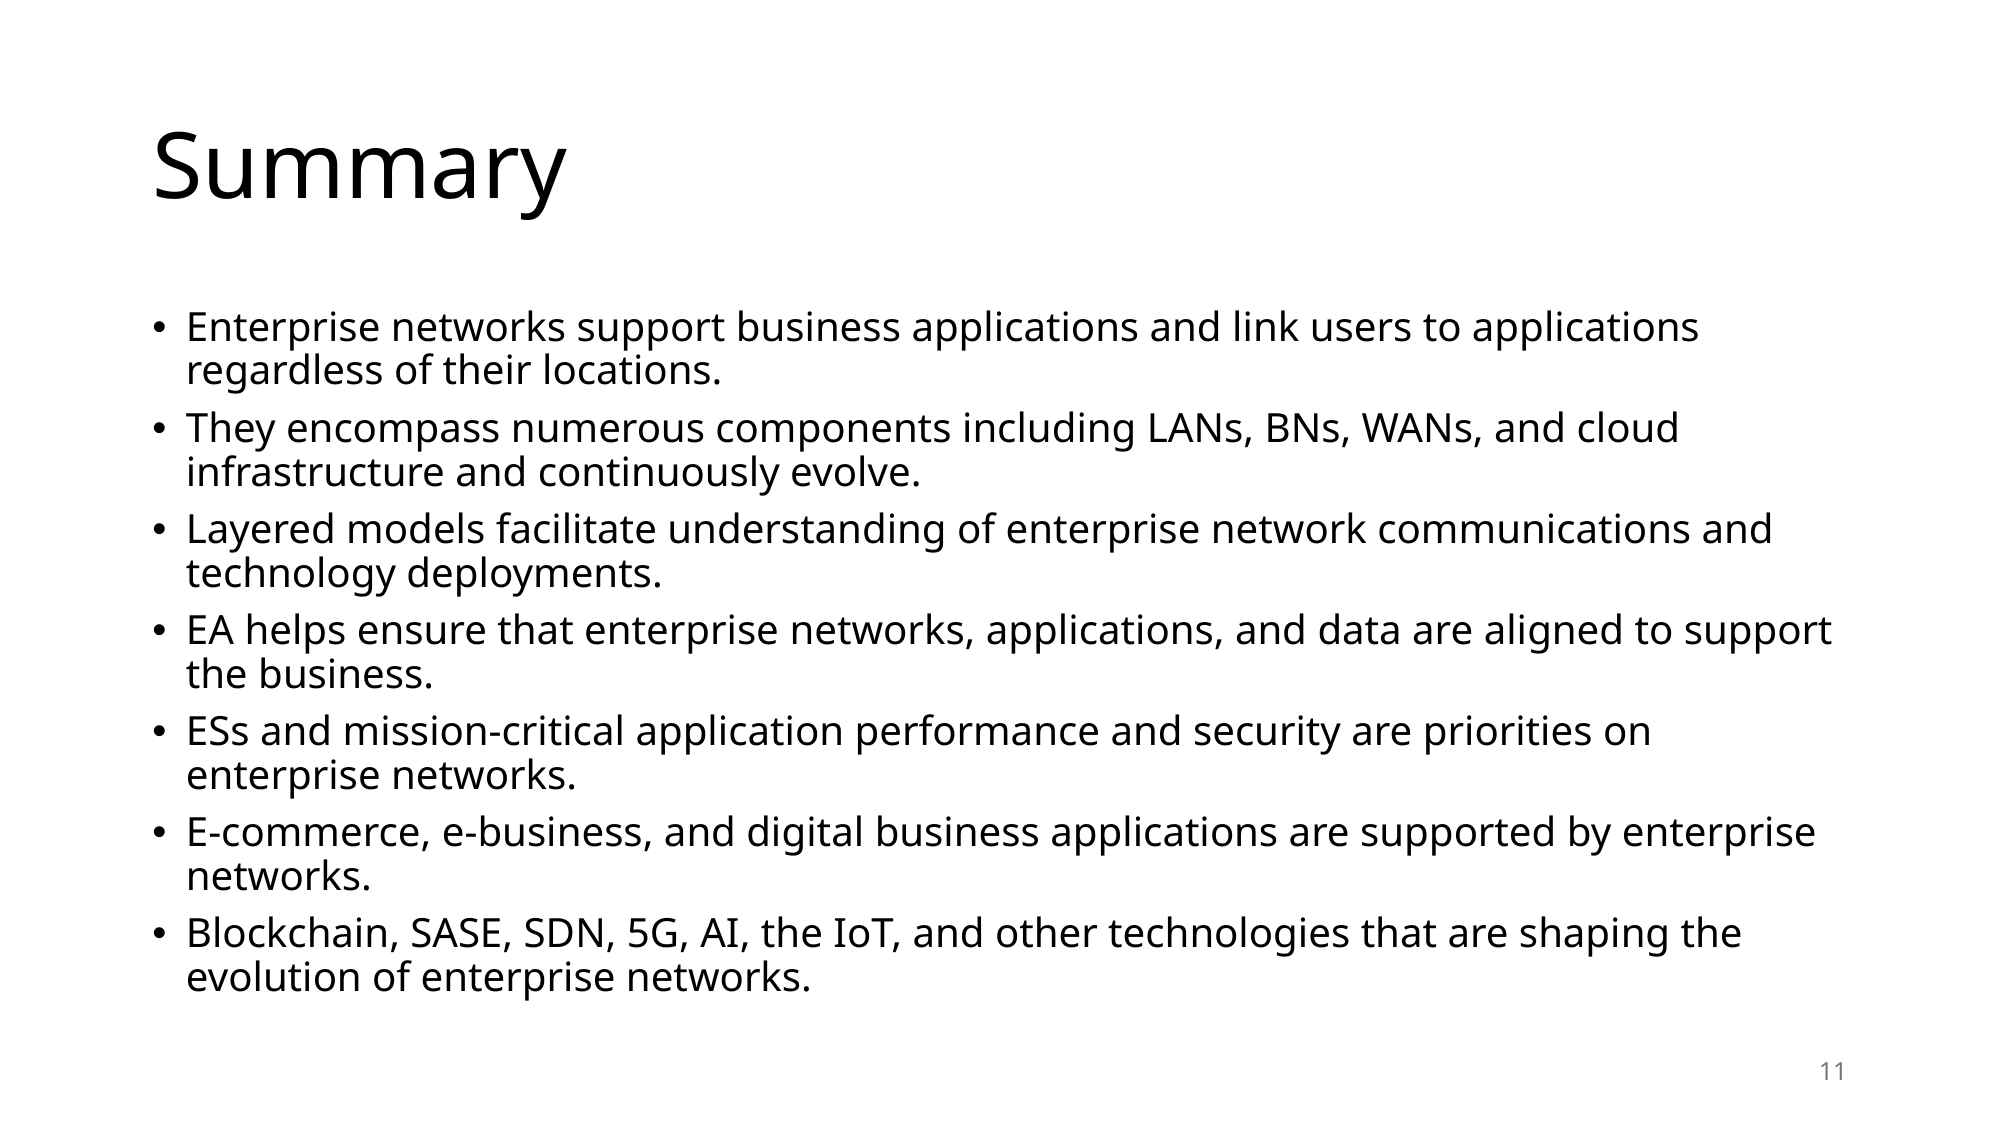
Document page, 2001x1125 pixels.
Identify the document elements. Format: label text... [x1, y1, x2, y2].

title Summary [137, 59, 1863, 278]
list Enterprise networks support business applications and link users to applications regardless of their locations. They encompass numerous components including LANs, BNs, WANs, and cloud infrastructure and continuously evolve. Layered models facilitate understanding of enterprise network communications and technology deployments. EA helps ensure that enterprise networks, applications, and data are aligned to support the business. ESs and mission-critical application performance and security are priorities on enterprise networks. E-commerce, e-business, and digital business applications are supported by enterprise networks. Blockchain, SASE, SDN, 5G, AI, the IoT, and other technologies that are shaping the evolution of enterprise networks. [137, 299, 1863, 1014]
slide_number 11 [1412, 1042, 1863, 1103]
